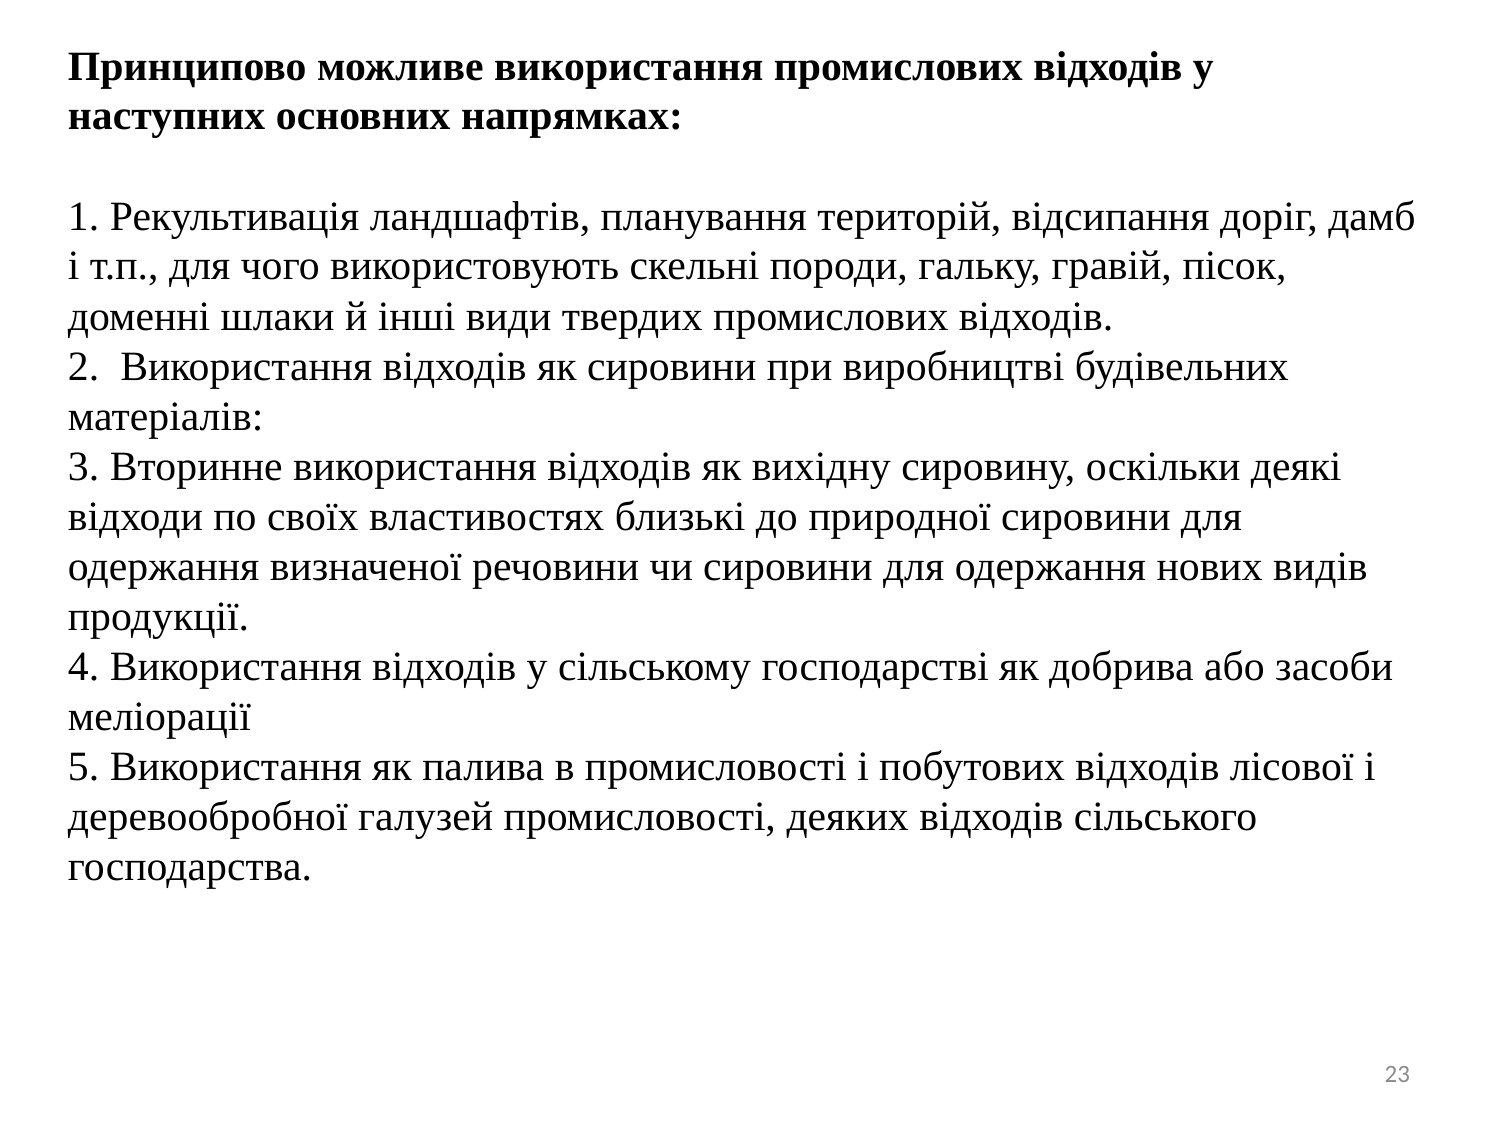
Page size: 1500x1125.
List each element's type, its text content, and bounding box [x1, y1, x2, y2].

text_box Принципово можливе використання промислових відходів у наступних основних напрямках: 1. Рекультивація ландшафтів, планування територій, відсипання доріг, дамб і т.п., для чого використовують скельні породи, гальку, гравій, пісок, доменні шлаки й інші види твердих промислових відходів. 2. Використання відходів як сировини при виробництві будівельних матеріалів: 3. Вторинне використання відходів як вихідну сировину, оскільки деякі відходи по своїх властивостях близькі до природної сировини для одержання визначеної речовини чи сировини для одержання нових видів продукції. 4. Використання відходів у сільському господарстві як добрива або засоби меліорації 5. Використання як палива в промисловості і побутових відходів лісової і деревообробної галузей промисловості, деяких відходів сільського господарства. [53, 30, 1436, 896]
slide_number 23 [1074, 1042, 1425, 1103]
